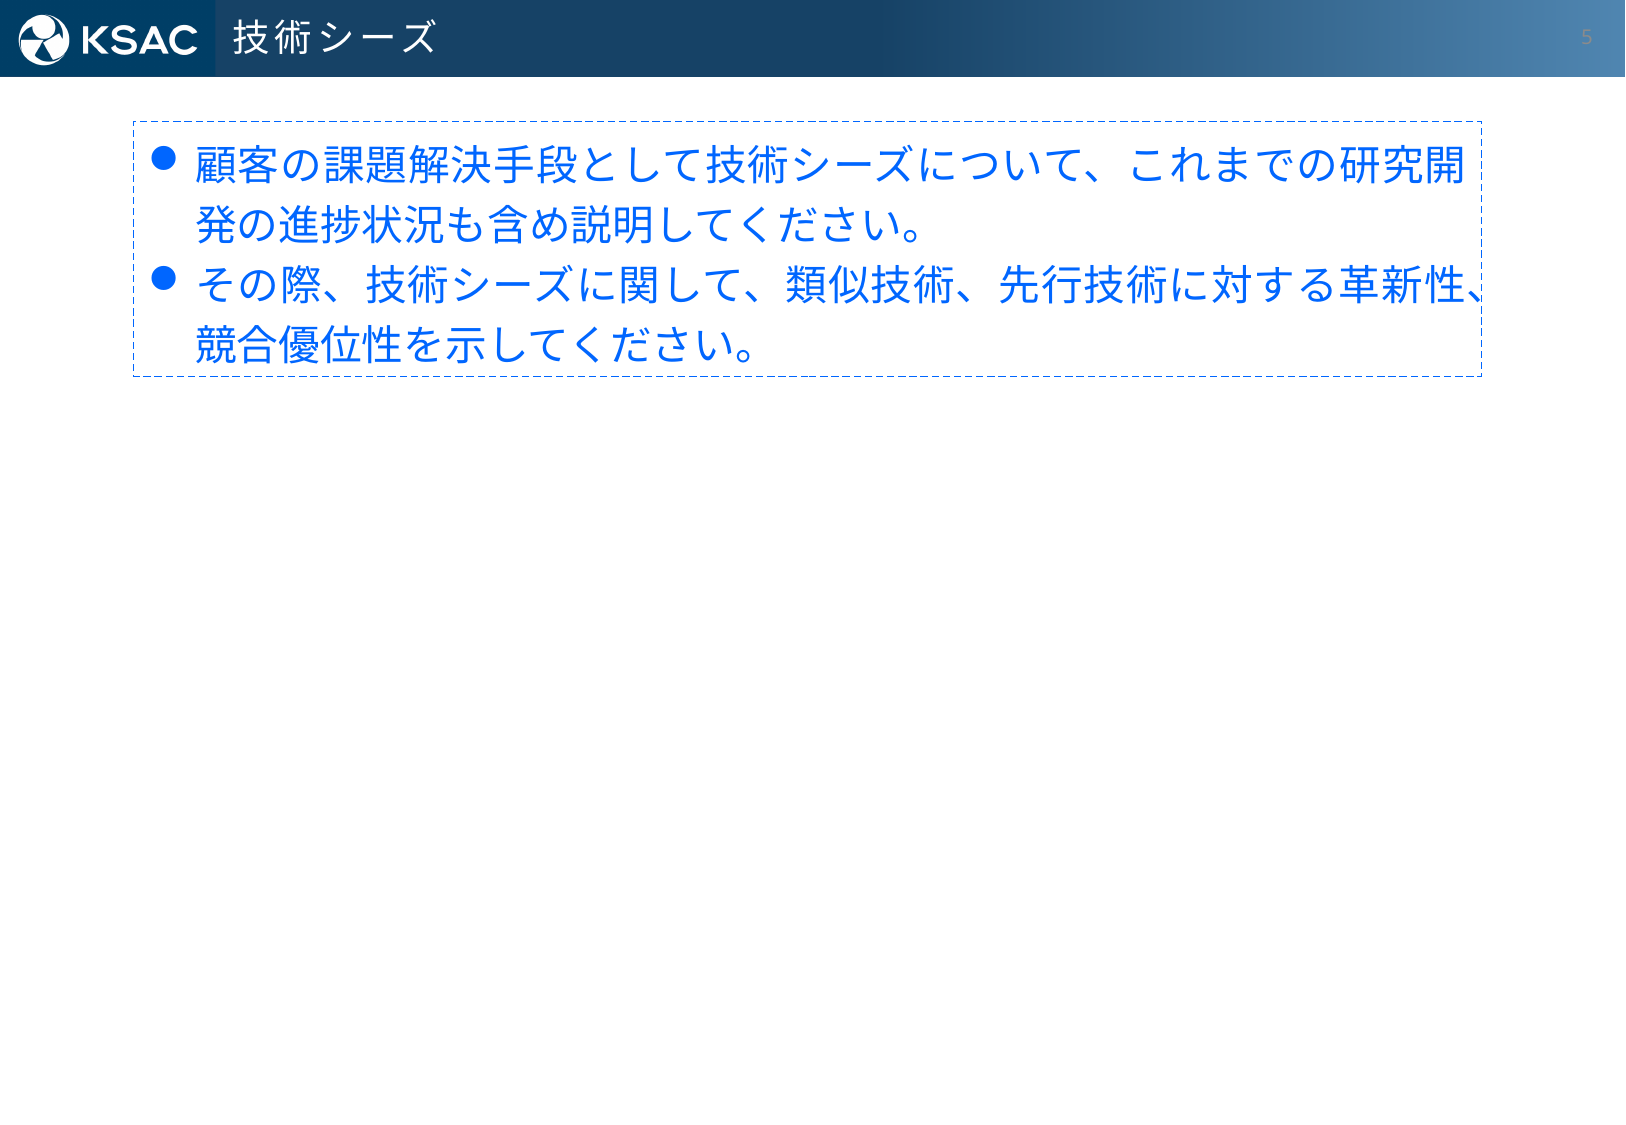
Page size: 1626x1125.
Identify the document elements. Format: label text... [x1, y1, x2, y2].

picture [0, 0, 216, 76]
text_box 顧客の課題解決手段として技術シーズについて、これまでの研究開発の進捗状況も含め説明してください。 その際、技術シーズに関して、類似技術、先行技術に対する革新性、競合優位性を示してください。 [133, 121, 1482, 377]
slide_number 4 [1428, 8, 1608, 69]
text_box 技術シーズ [217, 6, 454, 66]
